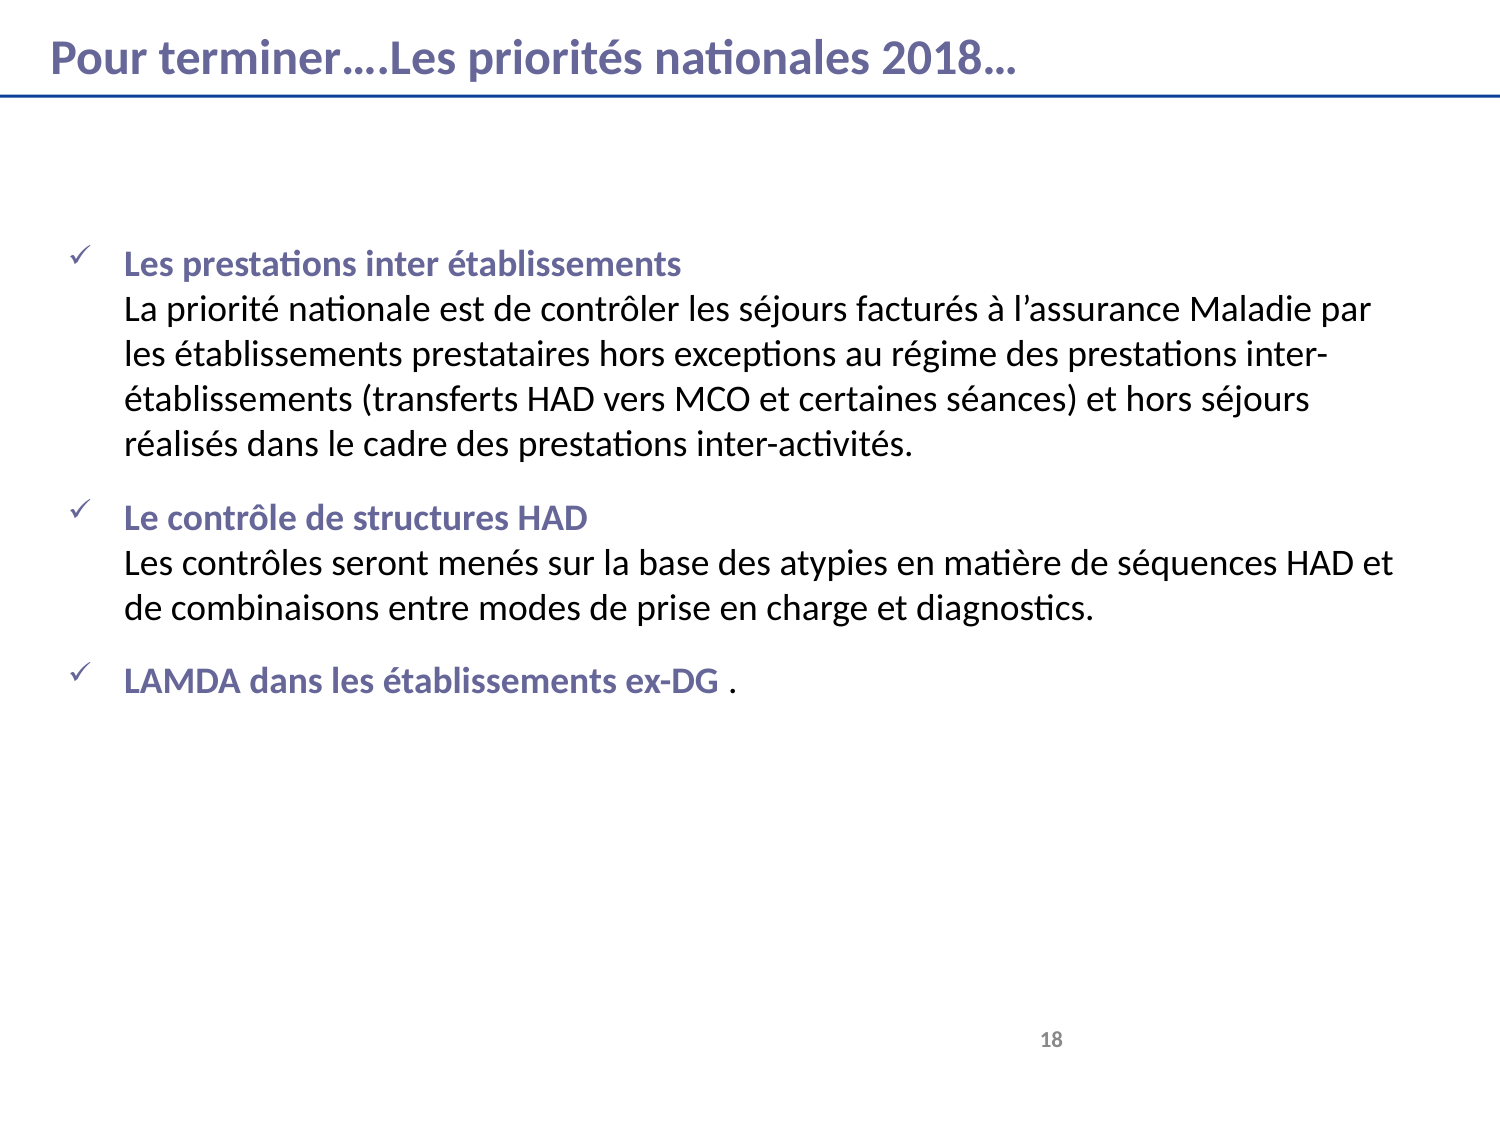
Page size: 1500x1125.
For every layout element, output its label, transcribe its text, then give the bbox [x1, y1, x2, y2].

title Pour terminer….Les priorités nationales 2018… [35, 17, 1386, 82]
slide_number 18 [874, 1017, 1225, 1078]
list Les prestations inter établissements La priorité nationale est de contrôler les séjours facturés à l’assurance Maladie par les établissements prestataires hors exceptions au régime des prestations inter-établissements (transferts HAD vers MCO et certaines séances) et hors séjours réalisés dans le cadre des prestations inter-activités. Le contrôle de structures HAD Les contrôles seront menés sur la base des atypies en matière de séquences HAD et de combinaisons entre modes de prise en charge et diagnostics. LAMDA dans les établissements ex-DG . [53, 231, 1412, 1125]
